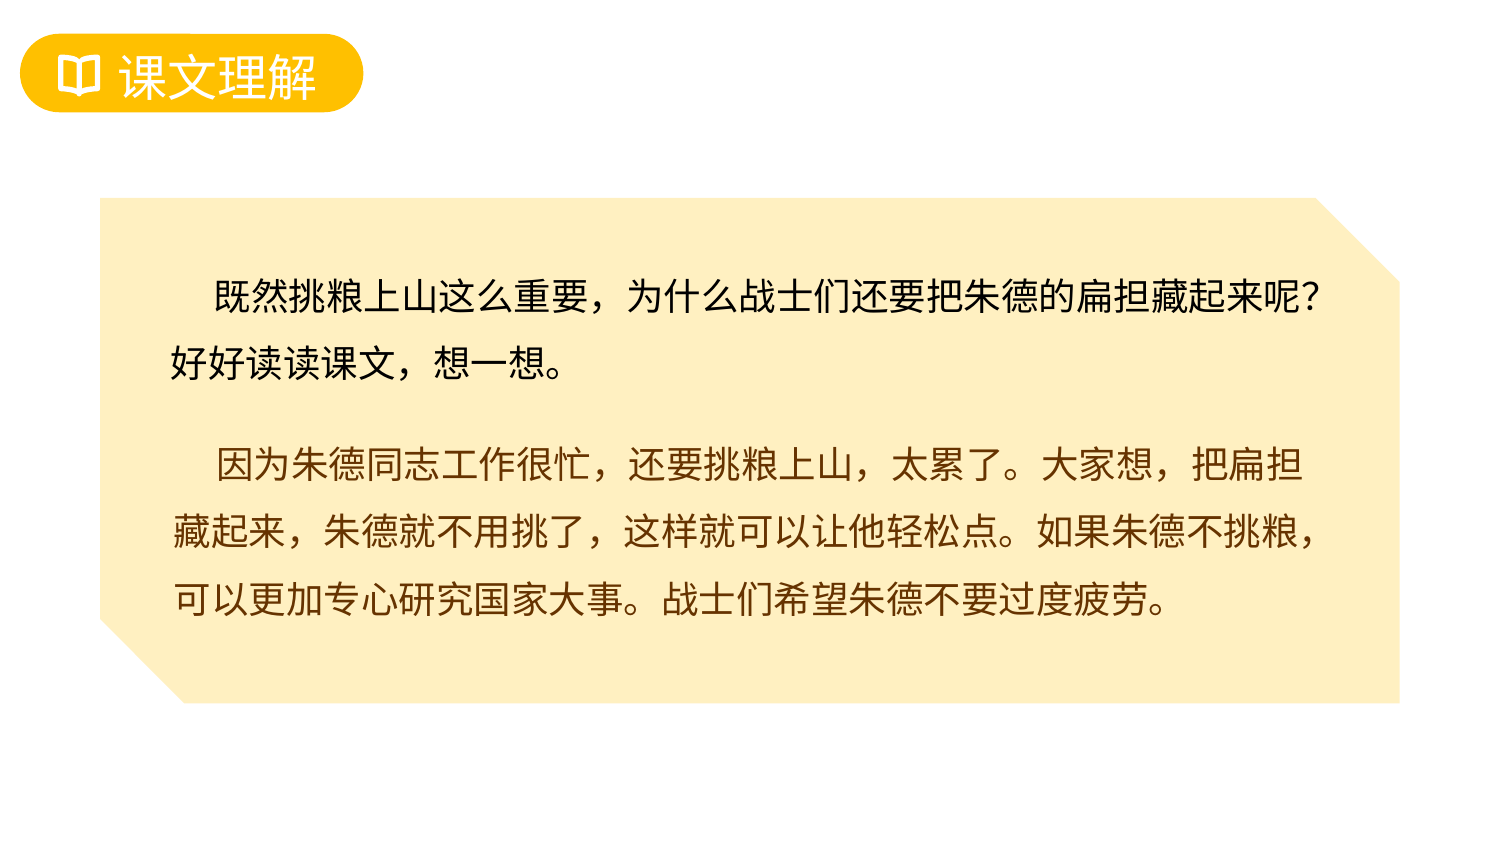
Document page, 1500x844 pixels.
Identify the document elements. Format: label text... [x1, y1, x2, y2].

text_box 因为朱德同志工作很忙，还要挑粮上山，太累了。大家想，把扁担藏起来，朱德就不用挑了，这样就可以让他轻松点。如果朱德不挑粮，可以更加专心研究国家大事。战士们希望朱德不要过度疲劳。 [162, 412, 1341, 627]
text_box [99, 196, 1401, 705]
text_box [19, 33, 364, 115]
text_box 既然挑粮上山这么重要，为什么战士们还要把朱德的扁担藏起来呢？好好读读课文，想一想。 [159, 244, 1341, 392]
